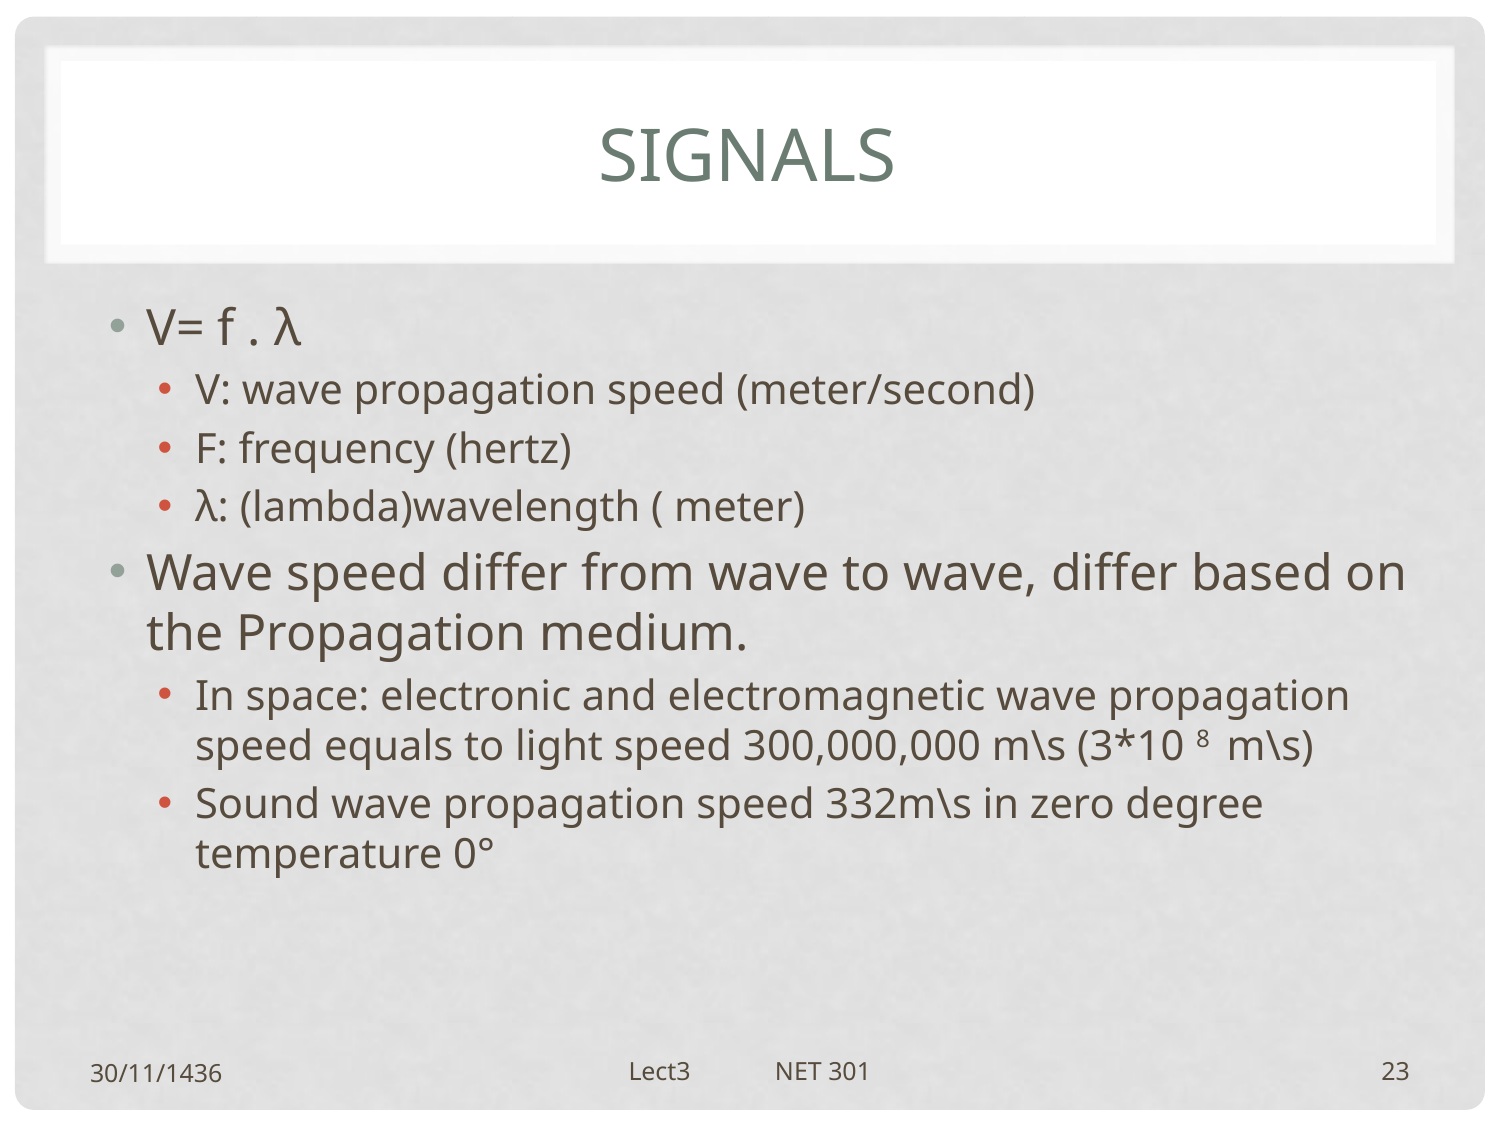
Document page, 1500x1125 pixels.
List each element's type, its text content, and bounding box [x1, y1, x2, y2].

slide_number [75, 1042, 425, 1103]
footer Lect3 NET 301 [512, 1042, 988, 1103]
slide_number 23 [1074, 1042, 1425, 1103]
list V= f . λ V: wave propagation speed (meter/second) F: frequency (hertz) λ: (lambda)wavelength ( meter) Wave speed differ from wave to wave, differ based on the Propagation medium. In space: electronic and electromagnetic wave propagation speed equals to light speed 300,000,000 m\s (3*10 8 m\s) Sound wave propagation speed 332m\s in zero degree temperature 0° [75, 287, 1425, 1005]
title Signals [69, 66, 1425, 238]
